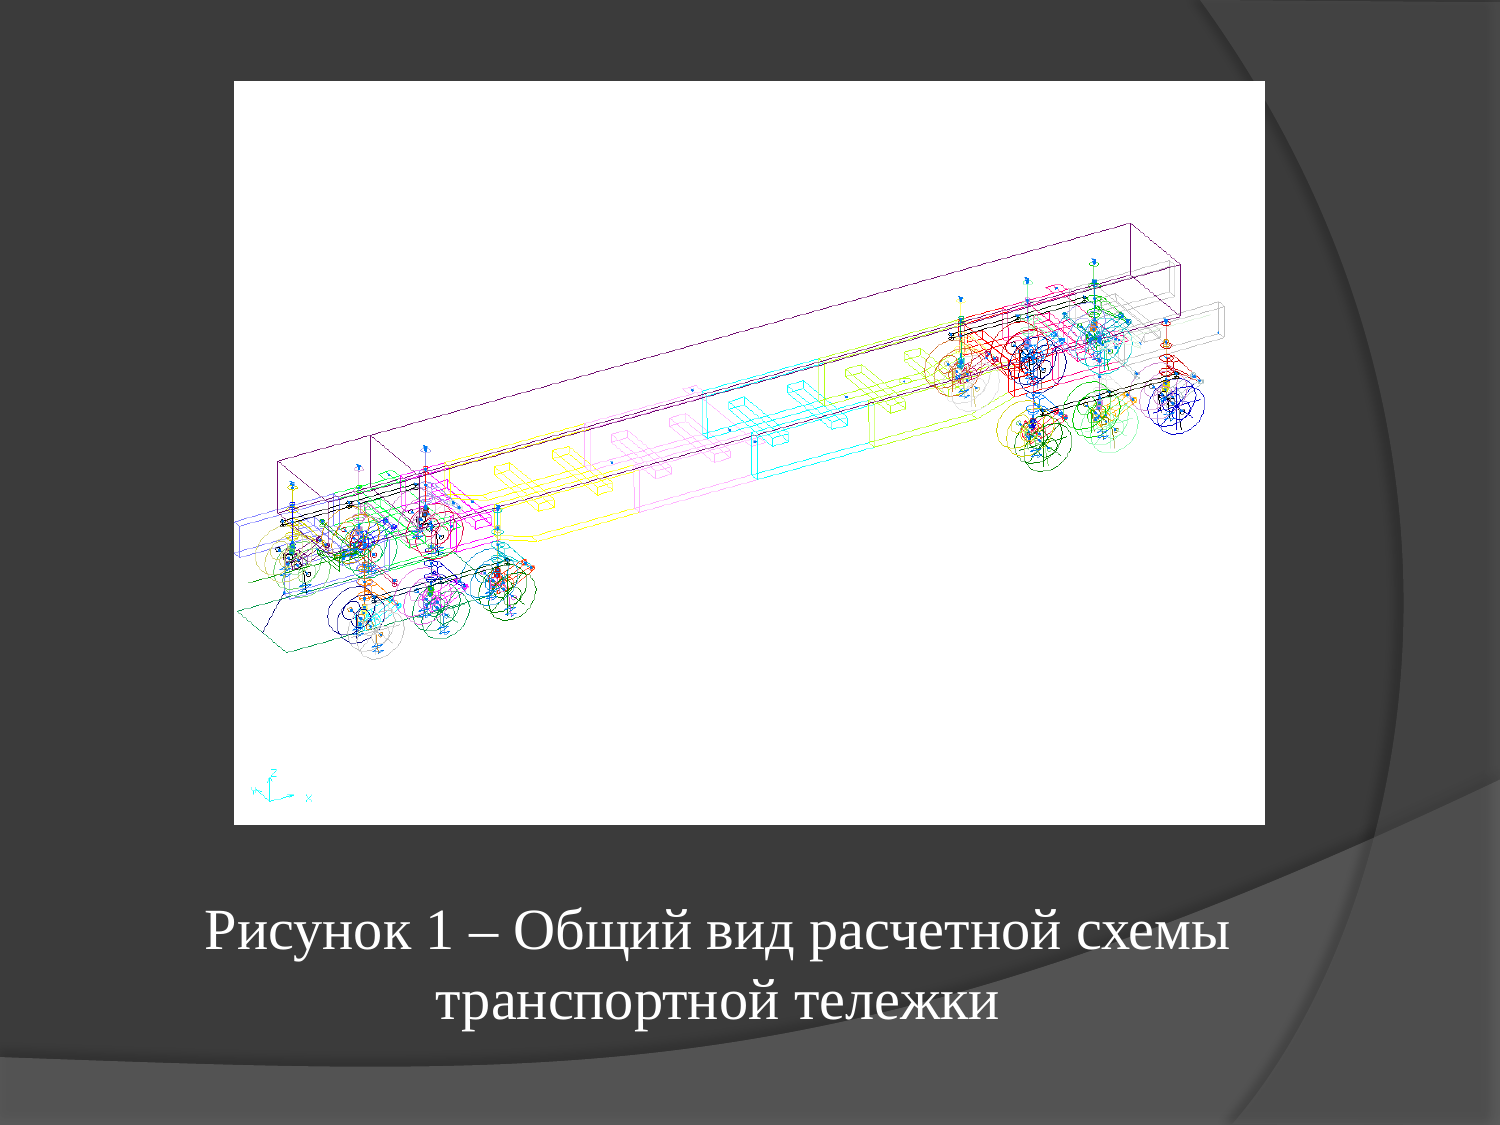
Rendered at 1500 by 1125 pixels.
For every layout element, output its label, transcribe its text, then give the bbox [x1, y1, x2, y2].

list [234, 81, 1265, 825]
title Рисунок 1 – Общий вид расчетной схемы транспортной тележки [105, 867, 1331, 1055]
